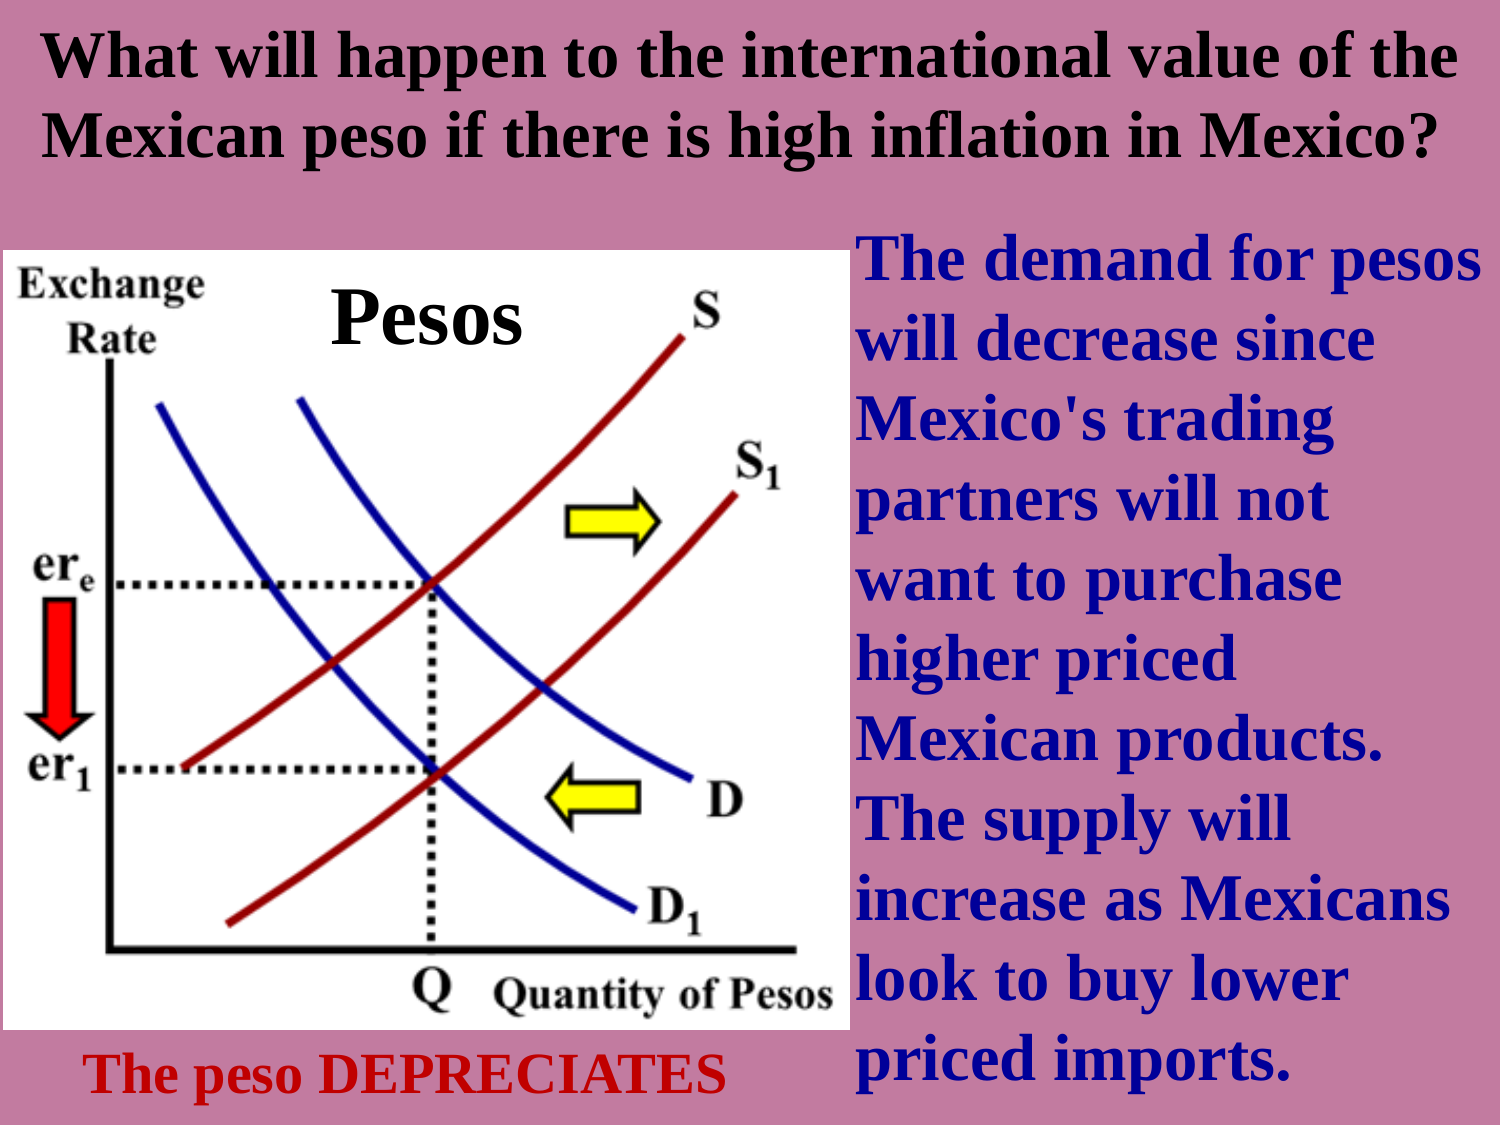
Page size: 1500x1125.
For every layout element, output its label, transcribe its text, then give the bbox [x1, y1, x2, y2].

text_box What will happen to the international value of the Mexican peso if there is high inflation in Mexico? [0, 3, 1500, 180]
text_box The demand for pesos will decrease since Mexico's trading partners will not want to purchase higher priced Mexican products. The supply will increase as Mexicans look to buy lower priced imports. [840, 206, 1500, 1111]
picture [2, 250, 850, 1030]
text_box The peso DEPRECIATES [67, 1037, 752, 1114]
